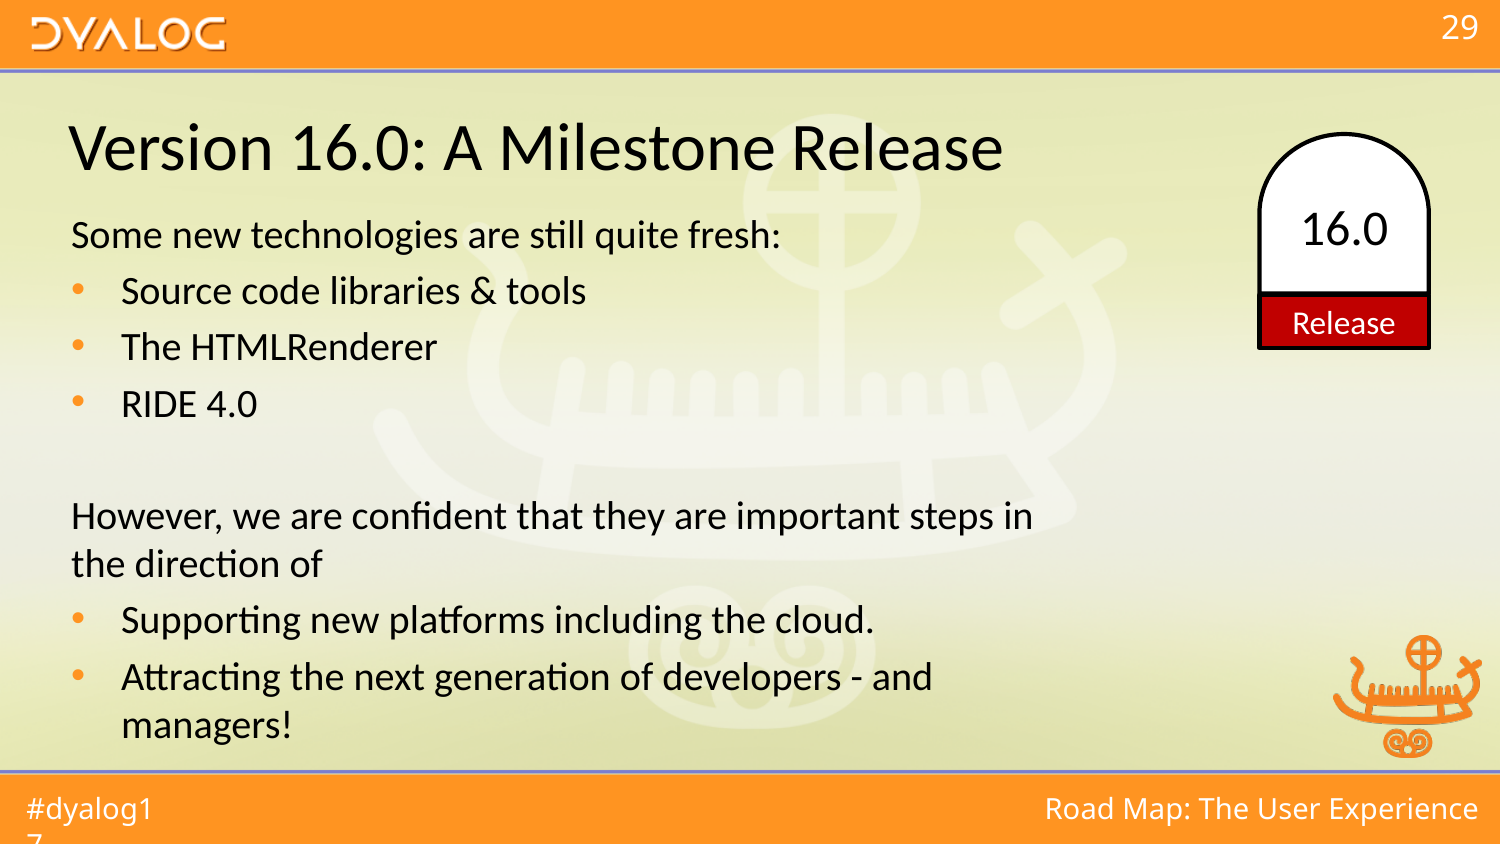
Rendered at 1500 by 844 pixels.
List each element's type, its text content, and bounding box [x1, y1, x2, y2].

list Some new technologies are still quite fresh: Source code libraries & tools The HTMLRenderer RIDE 4.0 However, we are confident that they are important steps in the direction of Supporting new platforms including the cloud. Attracting the next generation of developers - and managers! [56, 200, 1069, 758]
title Version 16.0: A Milestone Release [53, 94, 1425, 192]
picture [0, 0, 1500, 844]
text_box Release [1257, 293, 1431, 350]
text_box 16.0 [1257, 131, 1431, 293]
